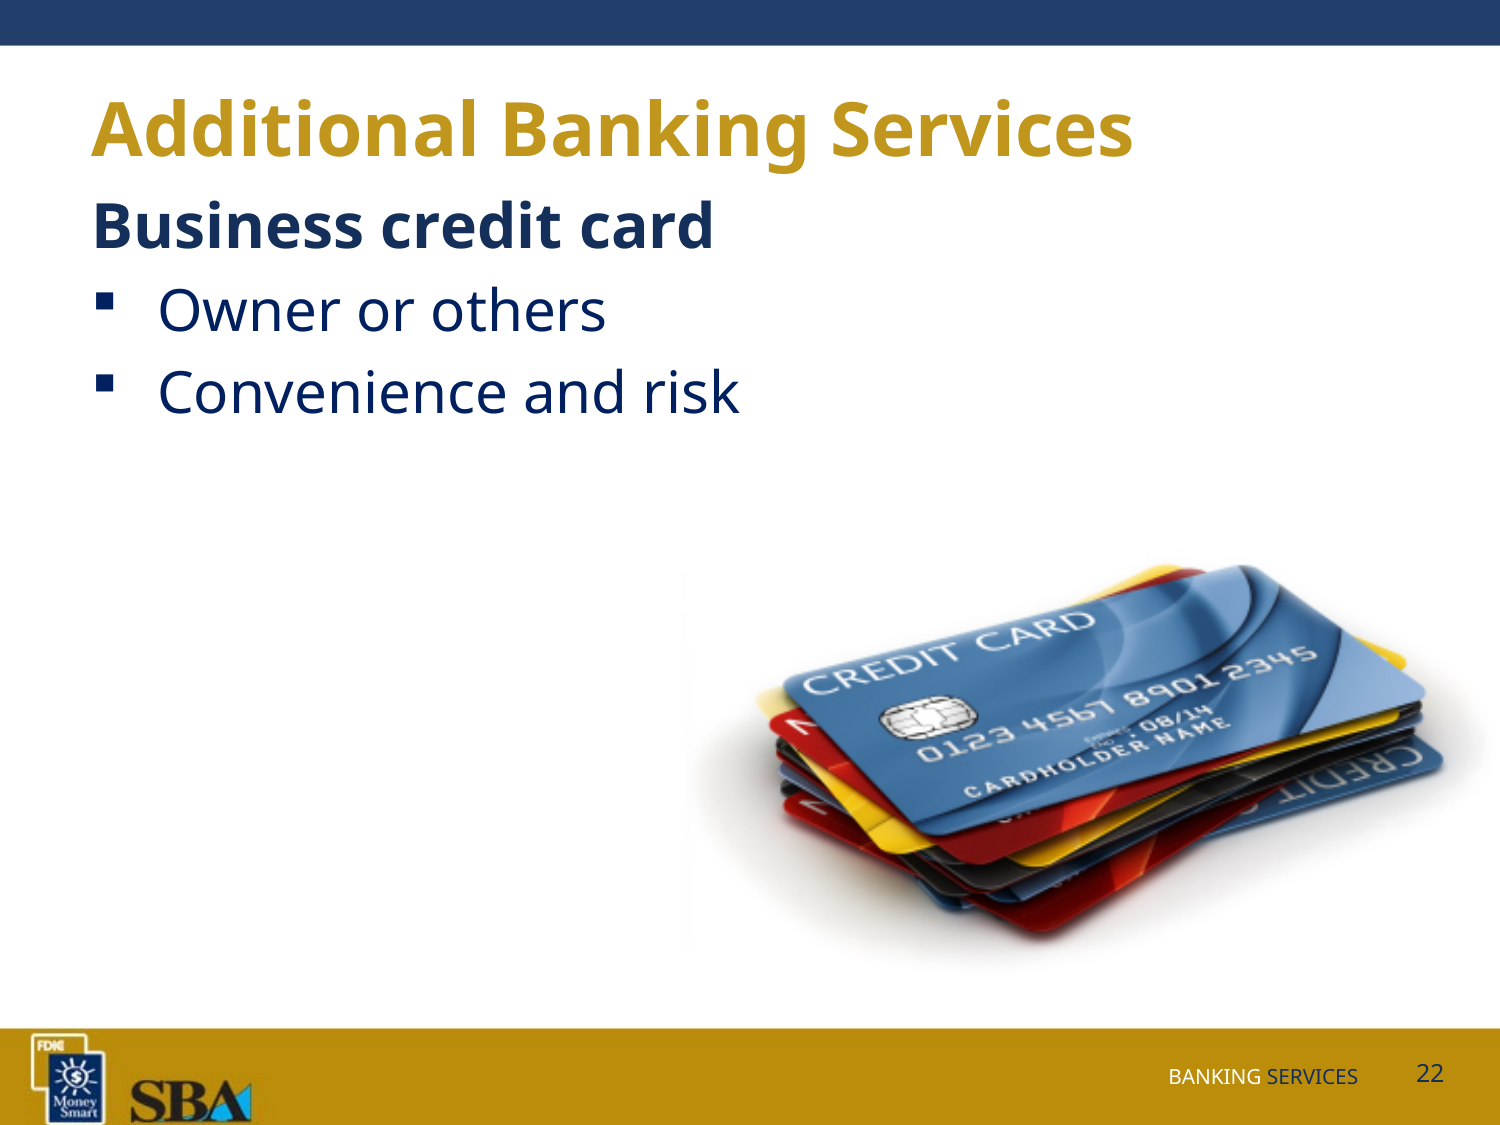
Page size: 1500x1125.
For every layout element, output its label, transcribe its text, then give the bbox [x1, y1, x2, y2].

list Business credit card Owner or others Convenience and risk [90, 185, 1442, 887]
picture [0, 0, 1500, 1125]
title Additional Banking Services [90, 80, 1442, 182]
